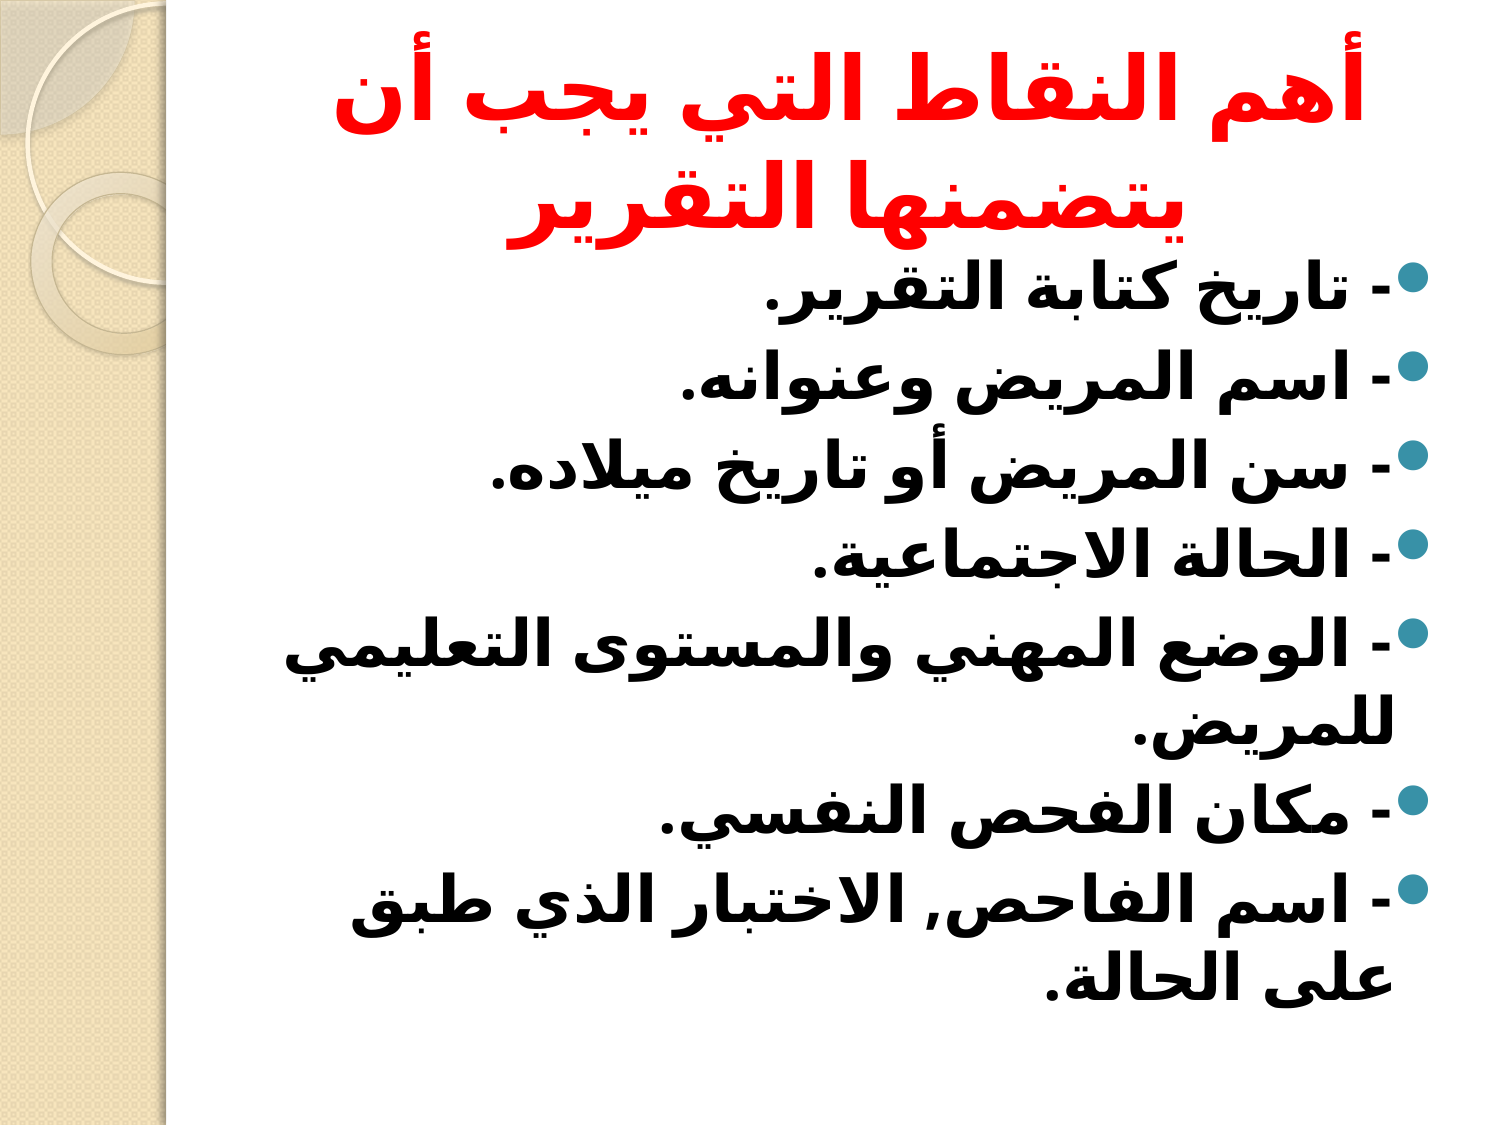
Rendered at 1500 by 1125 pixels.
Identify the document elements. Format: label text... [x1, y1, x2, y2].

list - تاريخ كتابة التقرير. - اسم المريض وعنوانه. - سن المريض أو تاريخ ميلاده. - الحالة الاجتماعية. - الوضع المهني والمستوى التعليمي للمريض. - مكان الفحص النفسي. - اسم الفاحص, الاختبار الذي طبق على الحالة. [235, 237, 1466, 1025]
title أهم النقاط التي يجب أن يتضمنها التقرير [235, 45, 1466, 233]
